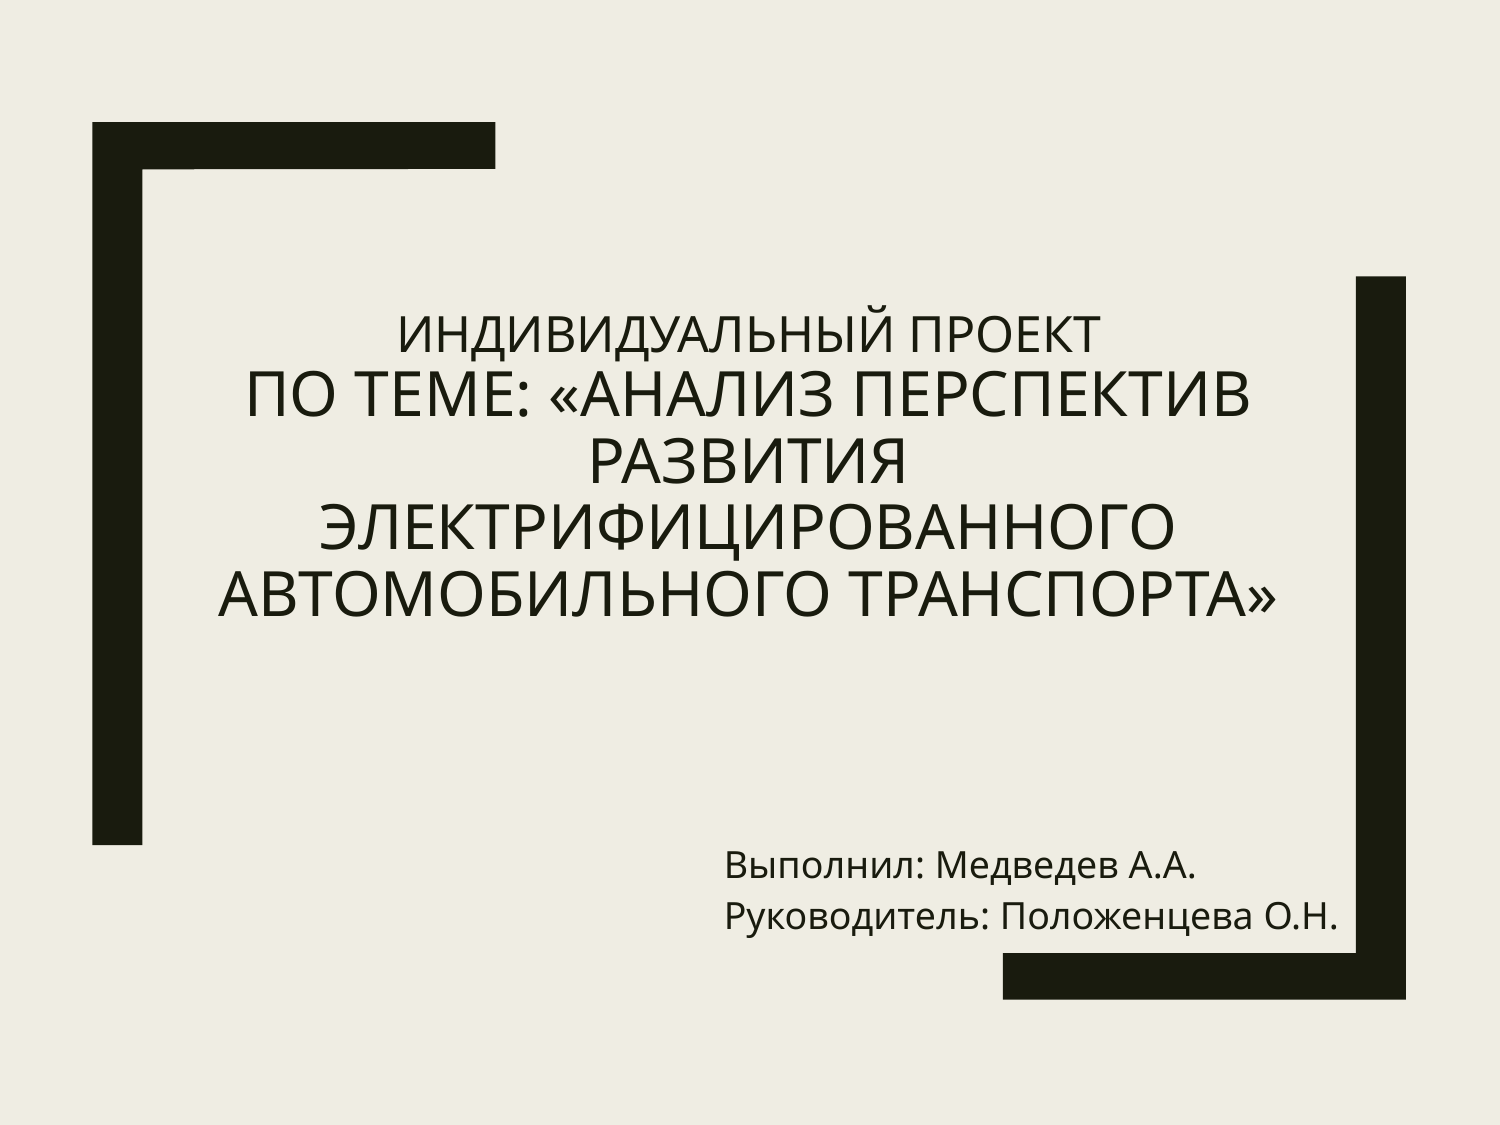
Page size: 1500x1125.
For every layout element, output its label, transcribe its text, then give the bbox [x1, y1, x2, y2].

title Индивидуальный проект по теме: «АНАЛИЗ ПЕРСПЕКТИВ РАЗВИТИЯ ЭЛЕКТРИФИЦИРОВАННОГО АВТОМОБИЛЬНОГО ТРАНСПОРТА» [159, 249, 1338, 638]
subtitle Выполнил: Медведев А.А. Руководитель: Положенцева О.Н. [708, 828, 1355, 951]
